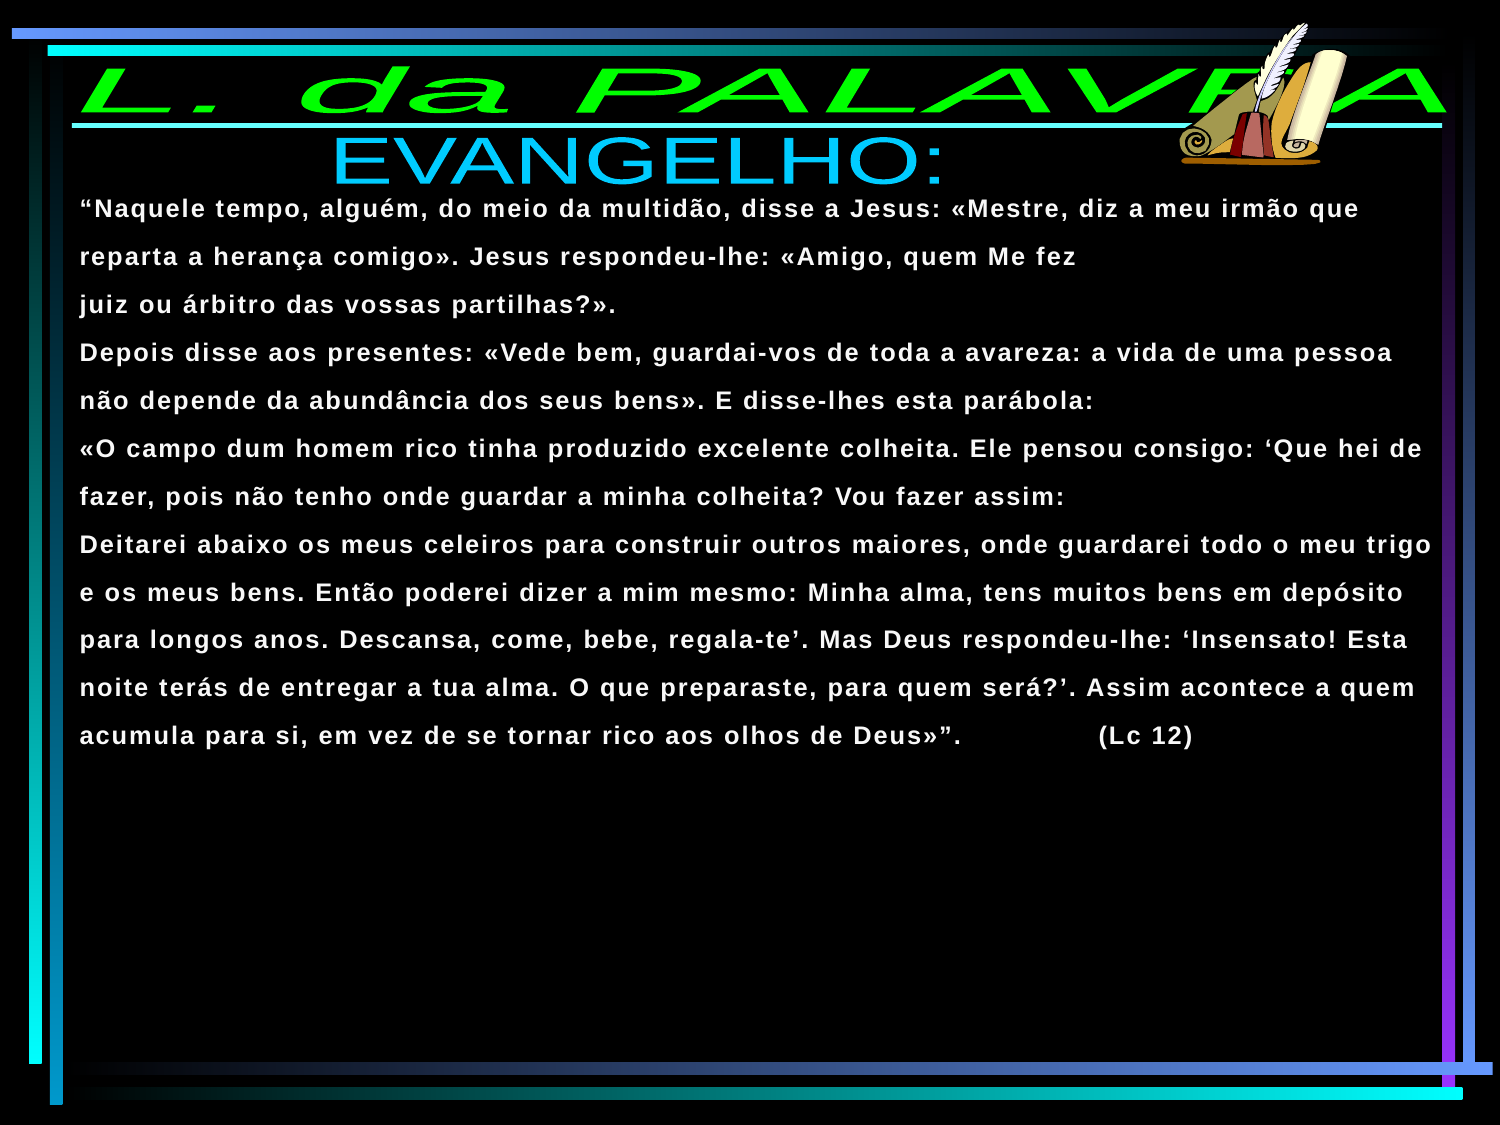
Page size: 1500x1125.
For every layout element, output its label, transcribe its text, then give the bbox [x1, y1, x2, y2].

text_box “Naquele tempo, alguém, do meio da multidão, disse a Jesus: «Mestre, diz a meu irmão que reparta a herança comigo». Jesus respondeu-lhe: «Amigo, quem Me fez juiz ou árbitro das vossas partilhas?». Depois disse aos presentes: «Vede bem, guardai-vos de toda a avareza: a vida de uma pessoa não depende da abundância dos seus bens». E disse-lhes esta parábola: «O campo dum homem rico tinha produzido excelente colheita. Ele pensou consigo: ‘Que hei de fazer, pois não tenho onde guardar a minha colheita? Vou fazer assim: Deitarei abaixo os meus celeiros para construir outros maiores, onde guardarei todo o meu trigo e os meus bens. Então poderei dizer a mim mesmo: Minha alma, tens muitos bens em depósito para longos anos. Descansa, come, bebe, regala-te’. Mas Deus respondeu-lhe: ‘Insensato! Esta noite terás de entregar a tua alma. O que preparaste, para quem será?’. Assim acontece a quem acumula para si, em vez de se tornar rico aos olhos de Deus»”. (Lc 12) [64, 184, 1471, 774]
picture [1174, 18, 1354, 168]
